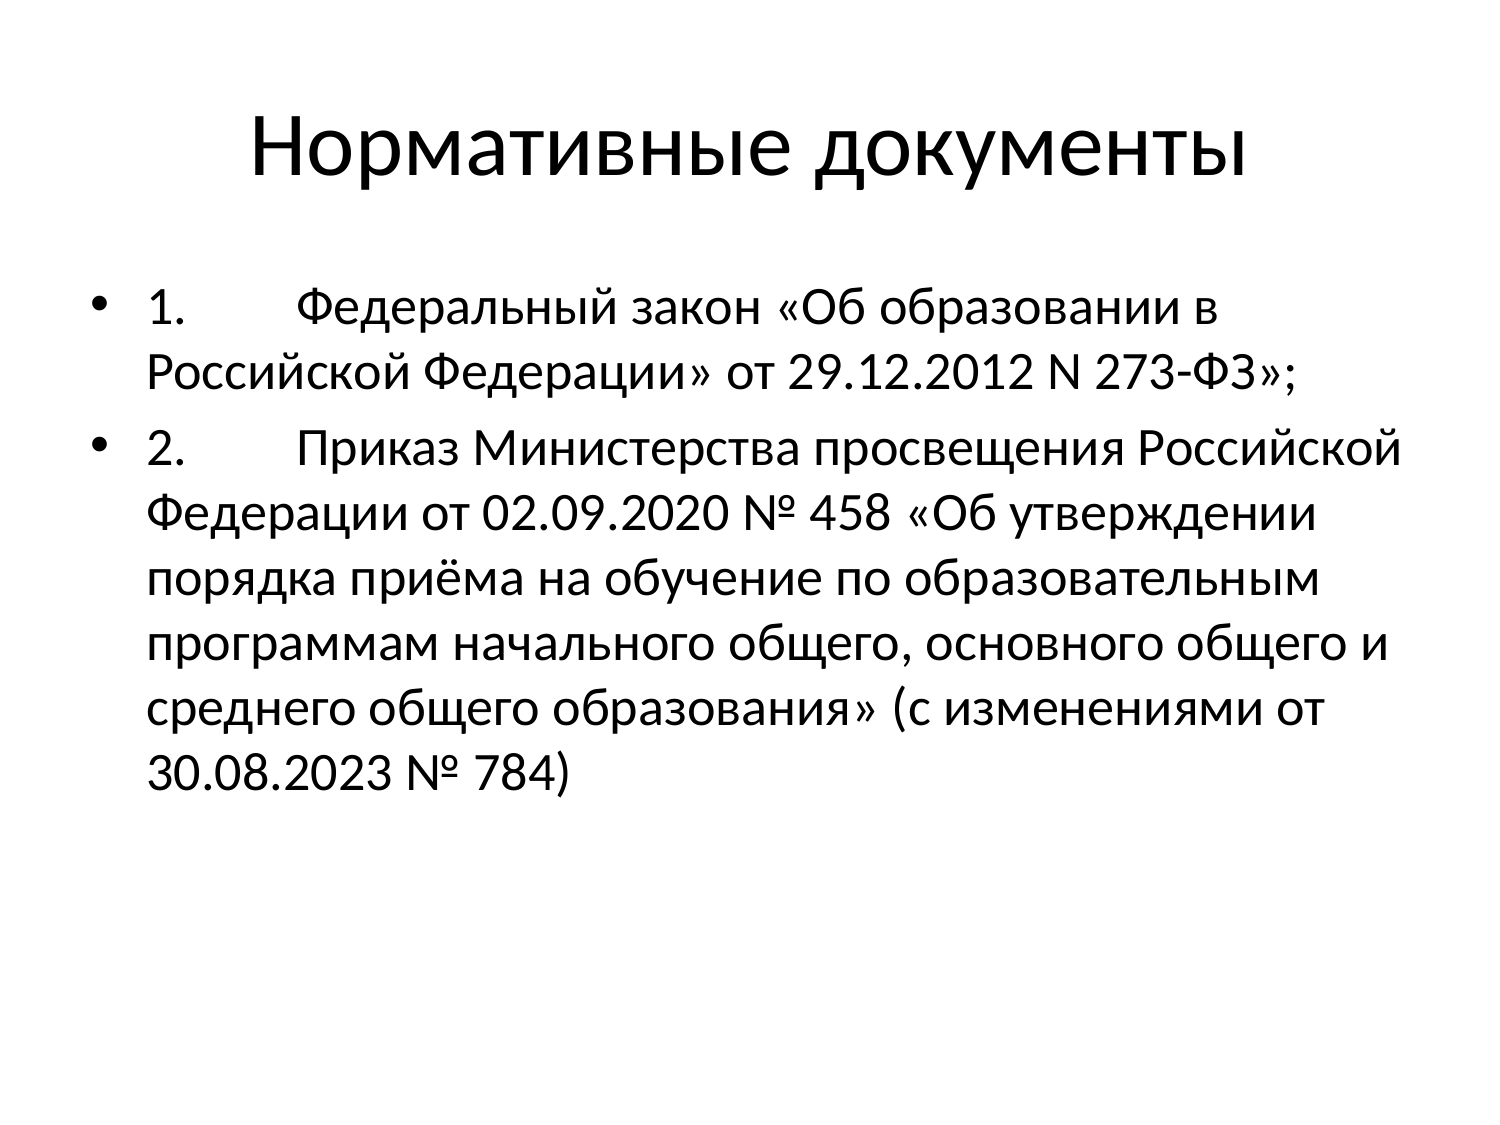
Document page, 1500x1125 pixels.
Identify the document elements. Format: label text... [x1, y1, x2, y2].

list 1. Федеральный закон «Об образовании в Российской Федерации» от 29.12.2012 N 273-ФЗ»; 2. Приказ Министерства просвещения Российской Федерации от 02.09.2020 № 458 «Об утверждении порядка приёма на обучение по образовательным программам начального общего, основного общего и среднего общего образования» (с изменениями от 30.08.2023 № 784) [75, 262, 1425, 1005]
title Нормативные документы [75, 45, 1425, 233]
